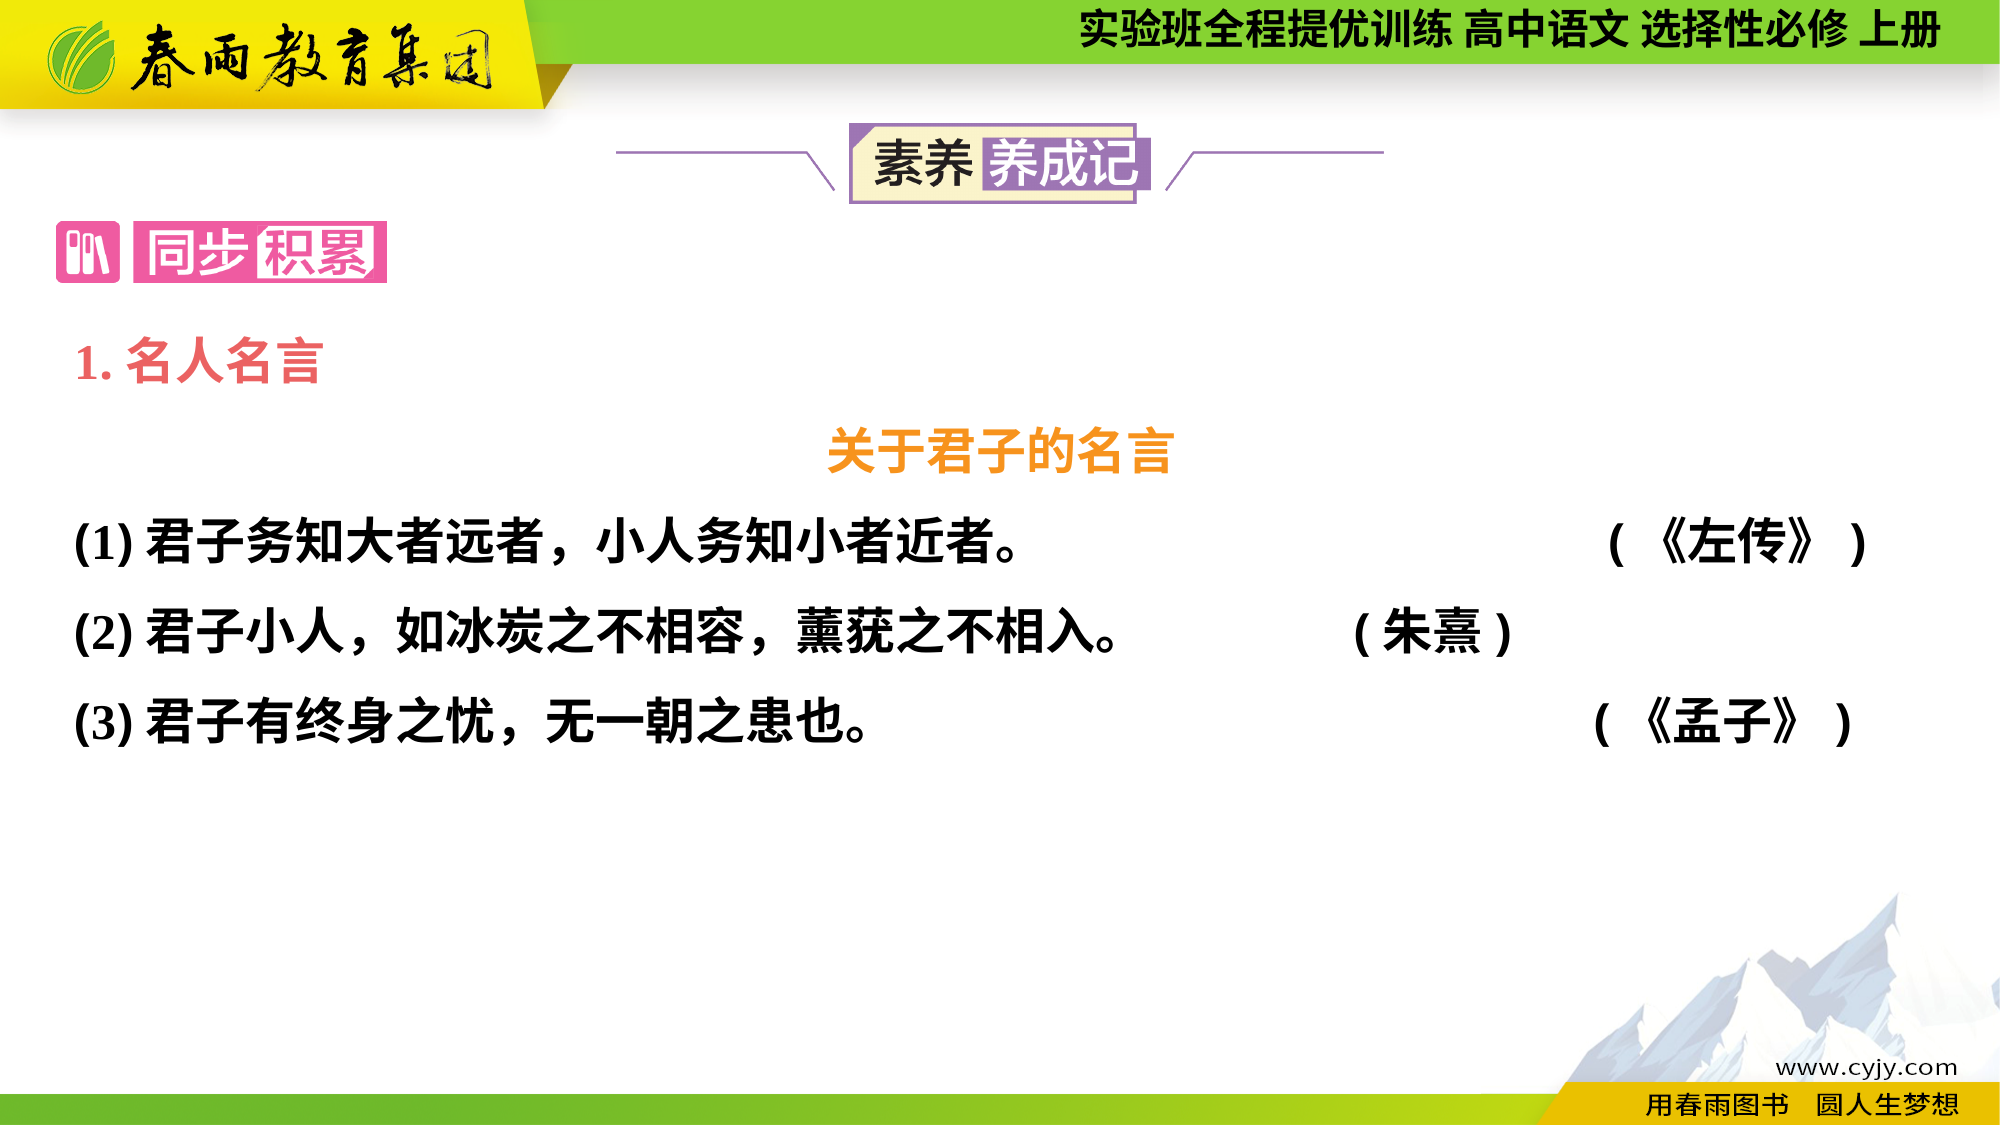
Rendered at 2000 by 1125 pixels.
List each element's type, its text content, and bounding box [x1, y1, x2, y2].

list 1.名人名言 关于君子的名言 (1)君子务知大者远者，小人务知小者近者。 (《左传》) (2)君子小人，如冰炭之不相容，薰莸之不相入。 (朱熹) (3)君子有终身之忧，无一朝之患也。 (《孟子》) [59, 292, 1944, 762]
picture [0, 0, 2000, 1125]
